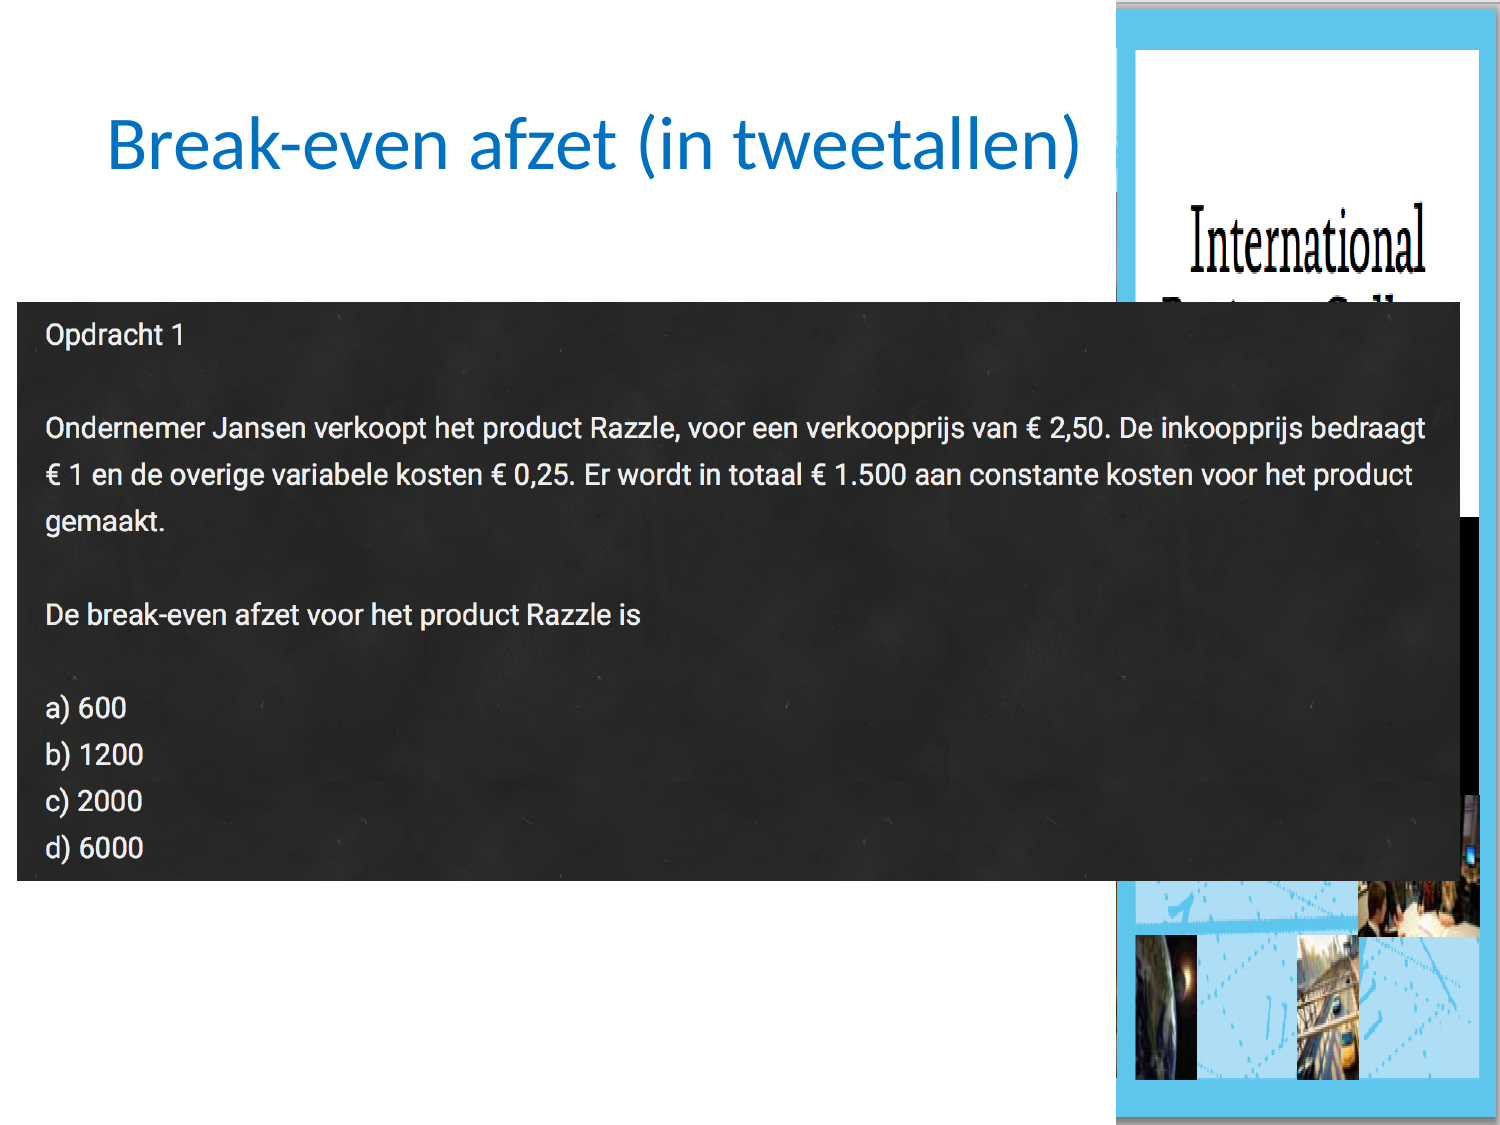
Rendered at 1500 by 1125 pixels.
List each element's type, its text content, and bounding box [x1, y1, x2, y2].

picture [1115, 0, 1500, 1125]
title Break-even afzet (in tweetallen) [75, 45, 1110, 233]
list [17, 302, 1460, 881]
